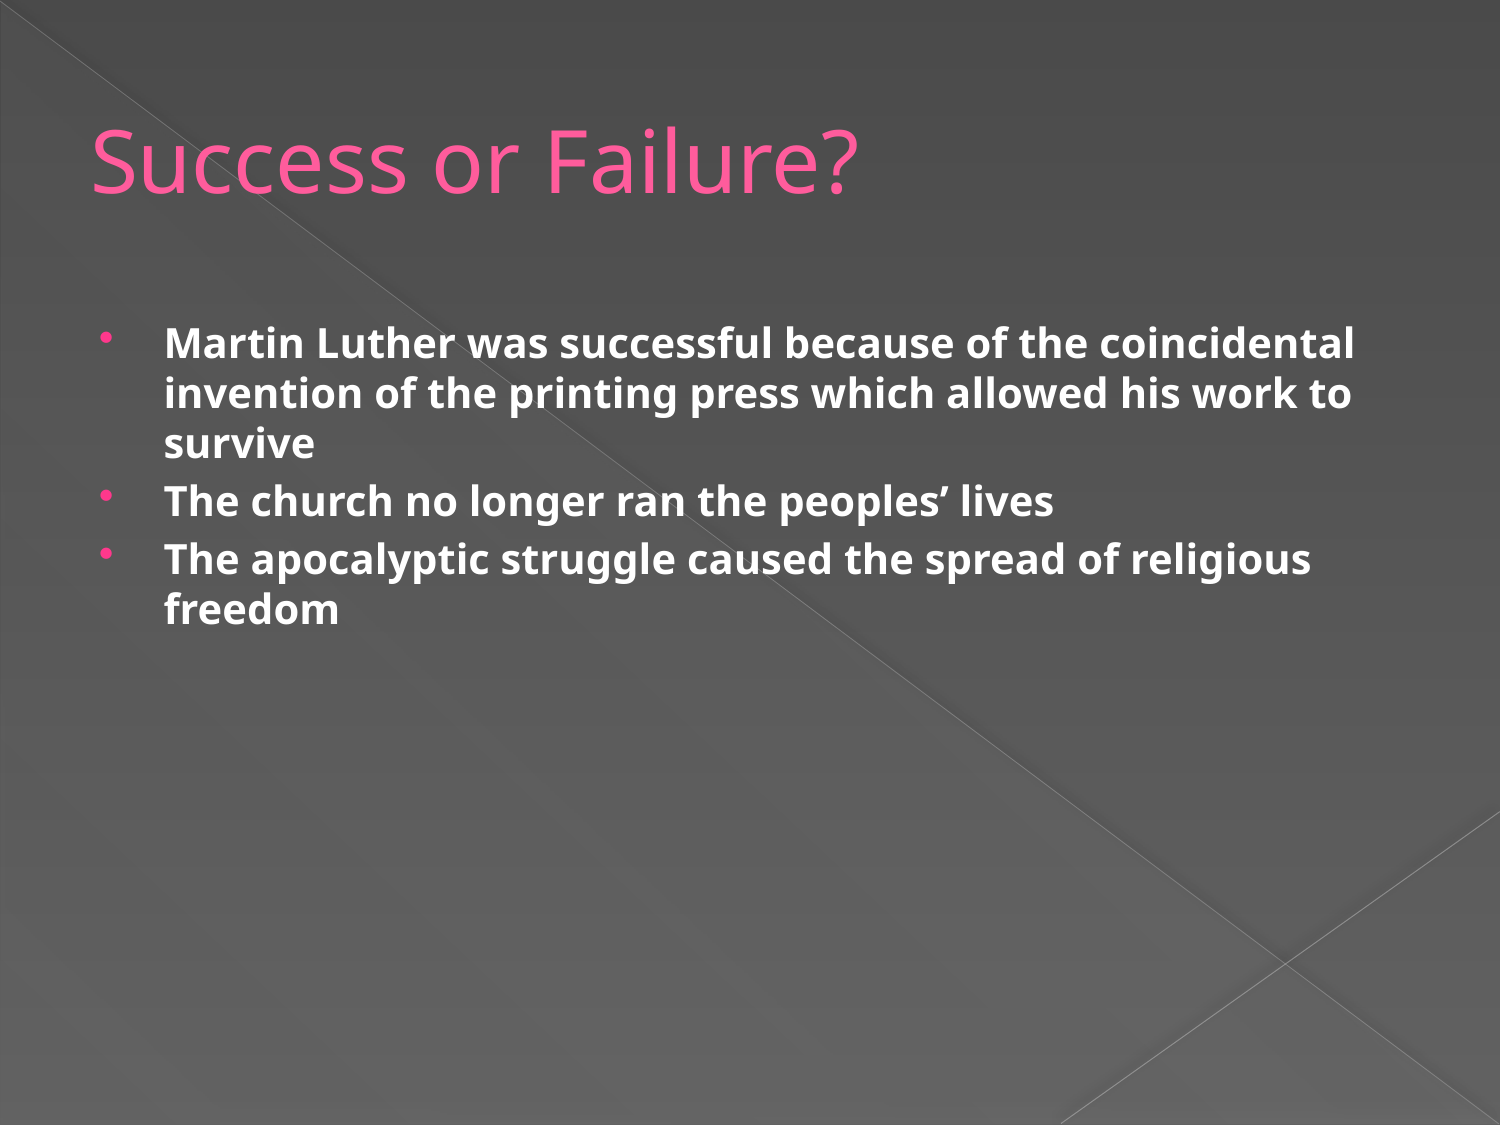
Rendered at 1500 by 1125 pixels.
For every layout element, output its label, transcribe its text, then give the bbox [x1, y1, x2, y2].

list Martin Luther was successful because of the coincidental invention of the printing press which allowed his work to survive The church no longer ran the peoples’ lives The apocalyptic struggle caused the spread of religious freedom [74, 308, 1426, 1060]
title Success or Failure? [75, 43, 1425, 274]
